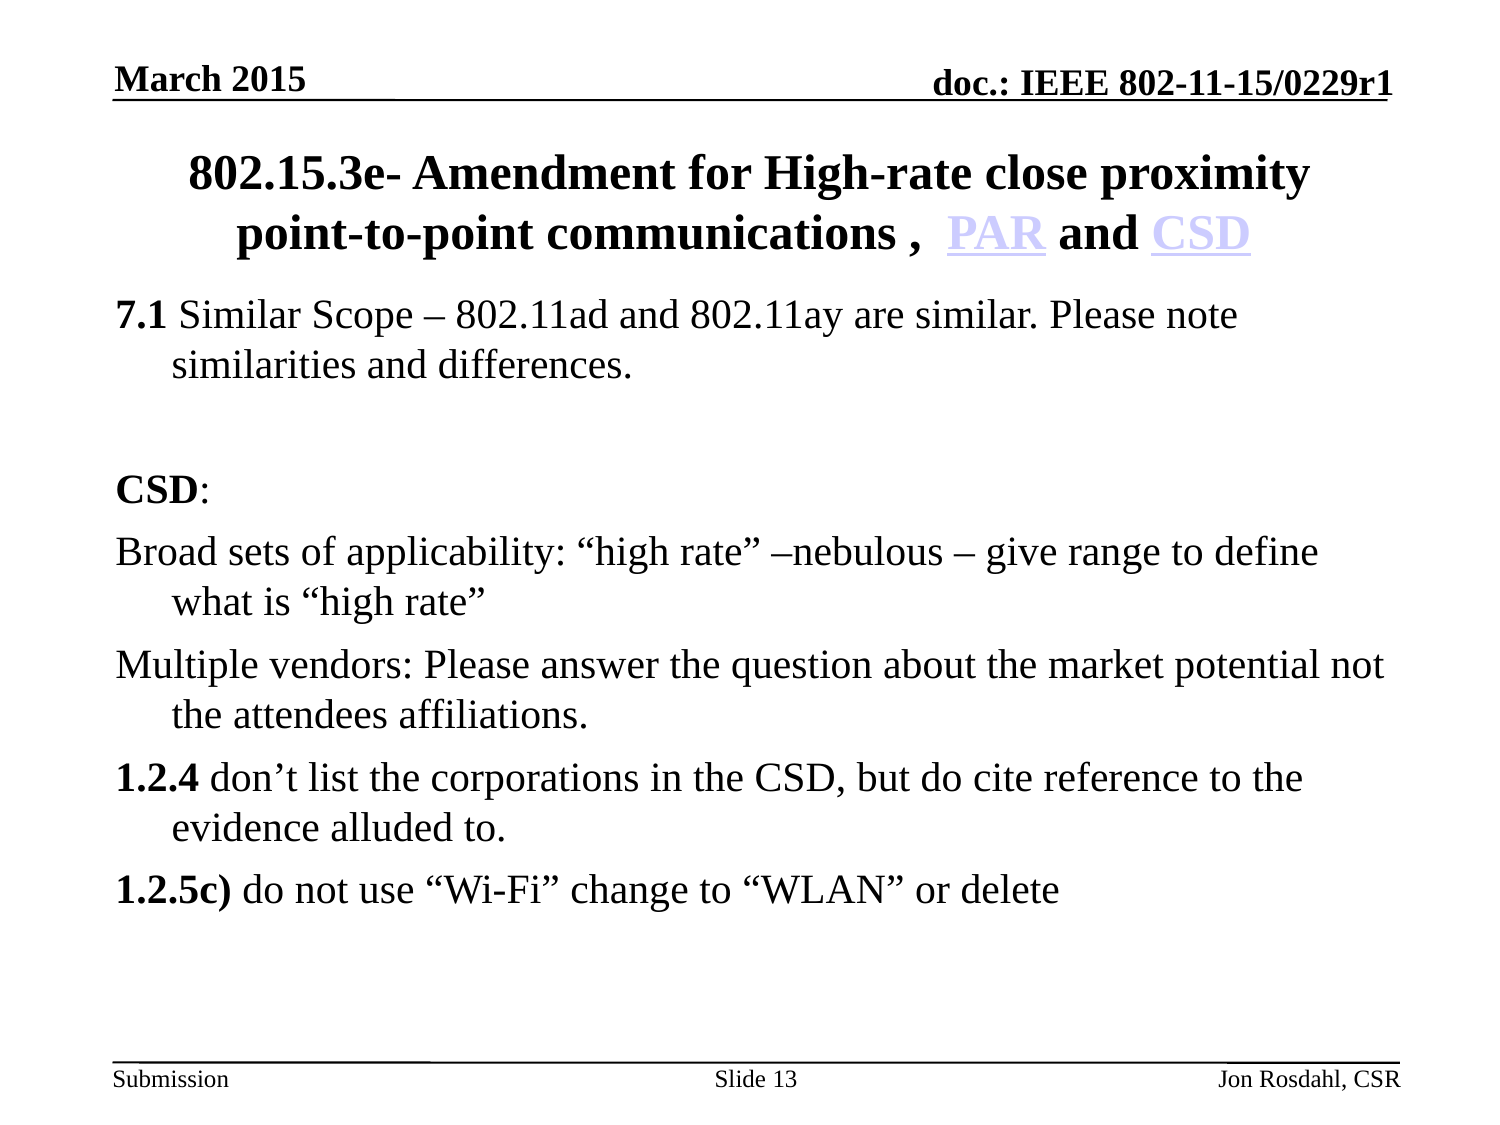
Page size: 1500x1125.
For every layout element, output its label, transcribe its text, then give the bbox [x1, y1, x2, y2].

slide_number Slide 13 [712, 1061, 800, 1123]
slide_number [114, 54, 423, 100]
footer Jon Rosdahl, CSR [878, 1061, 1402, 1093]
list 7.1 Similar Scope – 802.11ad and 802.11ay are similar. Please note similarities and differences. CSD: Broad sets of applicability: “high rate” –nebulous – give range to define what is “high rate” Multiple vendors: Please answer the question about the market potential not the attendees affiliations. 1.2.4 don’t list the corporations in the CSD, but do cite reference to the evidence alluded to. 1.2.5c) do not use “Wi-Fi” change to “WLAN” or delete [100, 278, 1412, 1047]
title 802.15.3e- Amendment for High-rate close proximity point-to-point communications , PAR and CSD [112, 112, 1388, 278]
